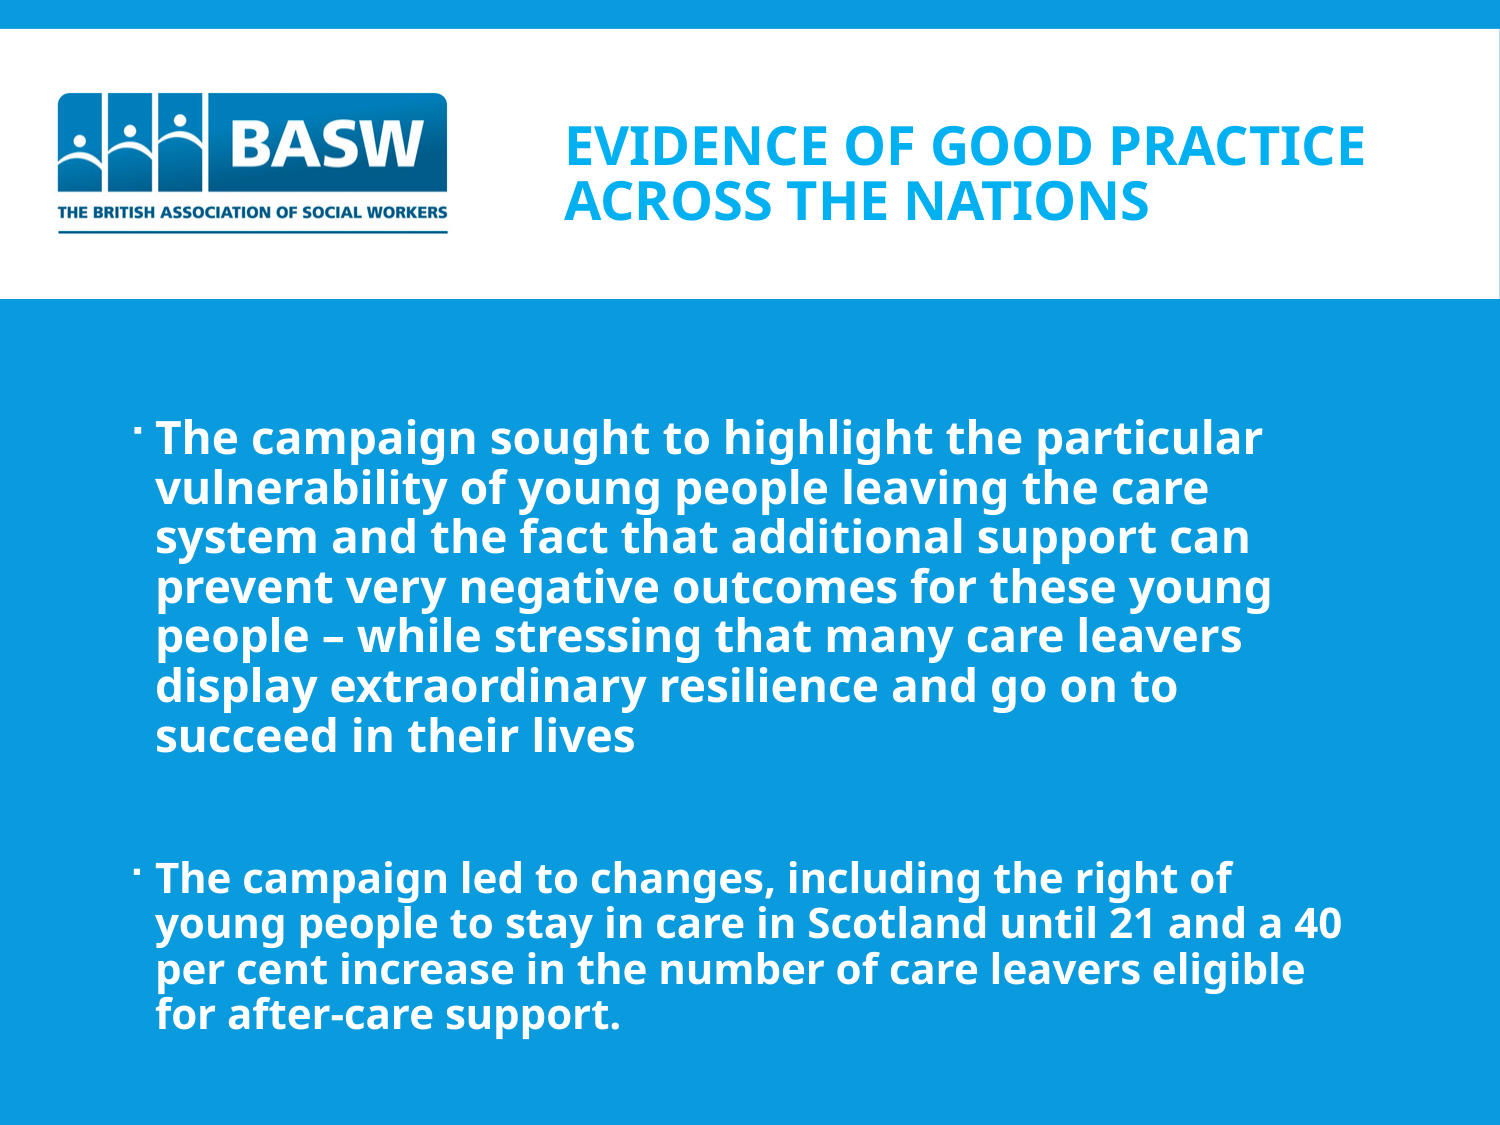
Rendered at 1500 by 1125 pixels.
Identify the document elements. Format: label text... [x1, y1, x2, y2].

title Evidence of good practice across the nations [549, 30, 1388, 268]
list The campaign sought to highlight the particular vulnerability of young people leaving the care system and the fact that additional support can prevent very negative outcomes for these young people – while stressing that many care leavers display extraordinary resilience and go on to succeed in their lives The campaign led to changes, including the right of young people to stay in care in Scotland until 21 and a 40 per cent increase in the number of care leavers eligible for after-care support. [112, 329, 1388, 1047]
picture [52, 89, 453, 241]
